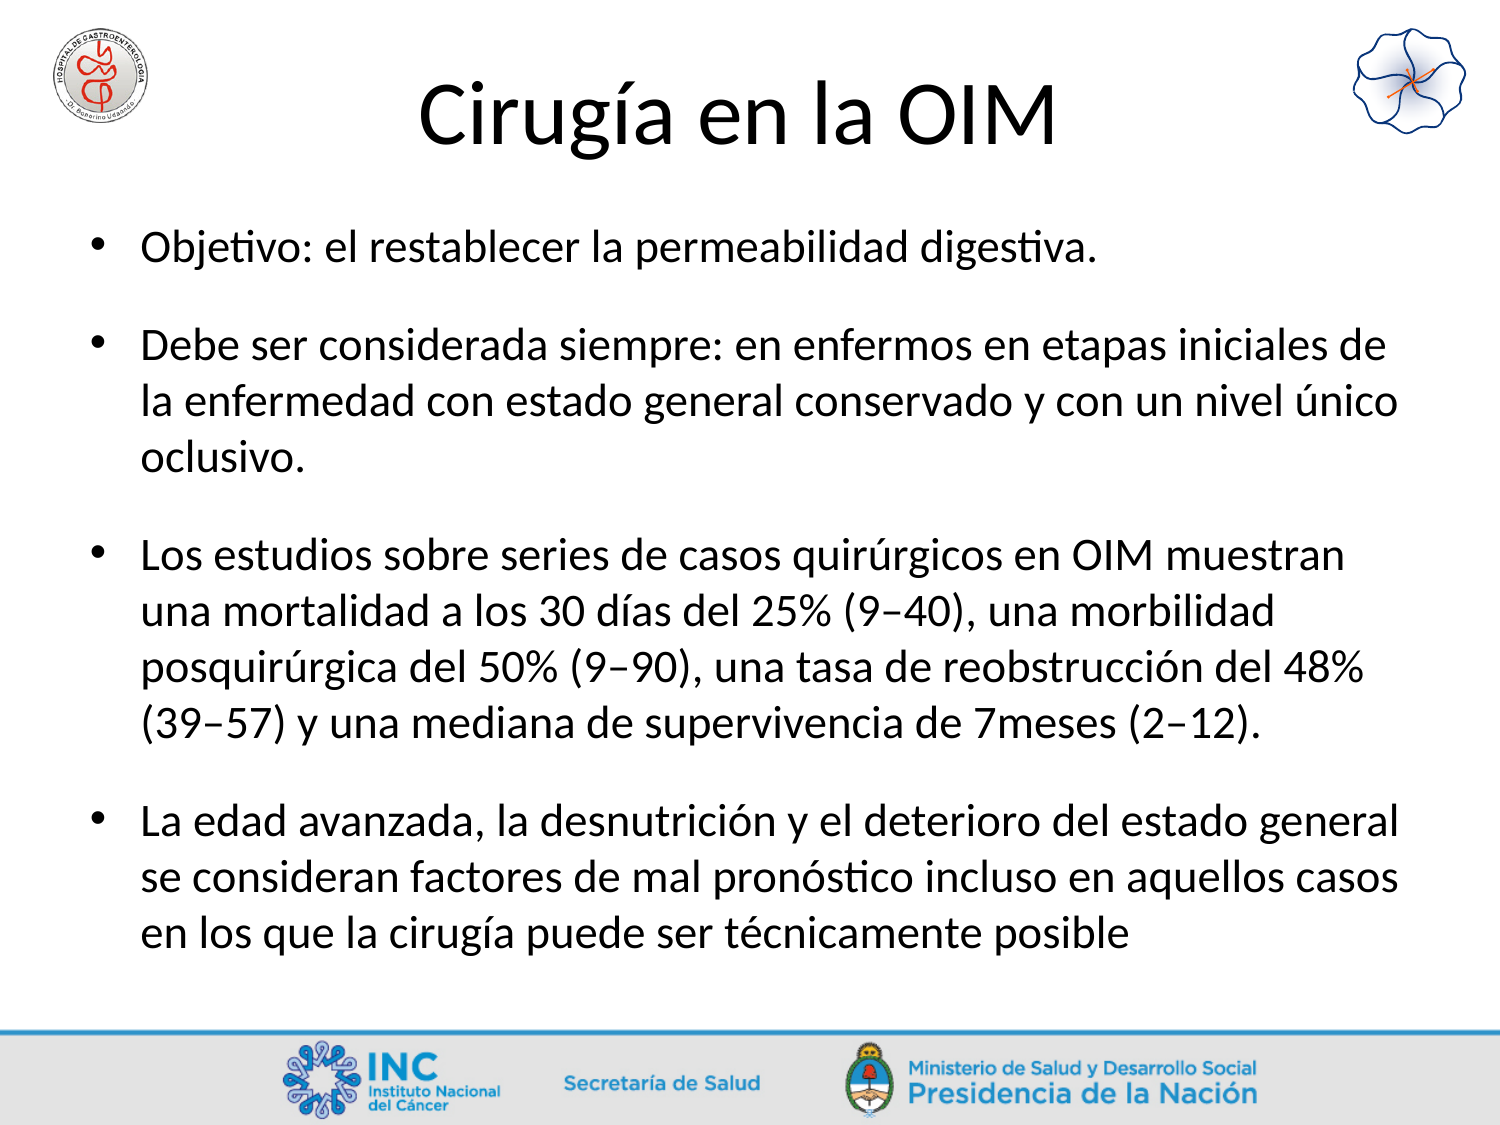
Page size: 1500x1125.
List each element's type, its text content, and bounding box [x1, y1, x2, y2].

picture [52, 28, 148, 124]
picture [0, 1027, 1500, 1125]
text_box Objetivo: el restablecer la permeabilidad digestiva. Debe ser considerada siempre: en enfermos en etapas iniciales de la enfermedad con estado general conservado y con un nivel único oclusivo. Los estudios sobre series de casos quirúrgicos en OIM muestran una mortalidad a los 30 días del 25% (9–40), una morbilidad posquirúrgica del 50% (9–90), una tasa de reobstrucción del 48% (39–57) y una mediana de supervivencia de 7meses (2–12). La edad avanzada, la desnutrición y el deterioro del estado general se consideran factores de mal pronóstico incluso en aquellos casos en los que la cirugía puede ser técnicamente posible [74, 208, 1425, 1026]
picture [1352, 28, 1467, 135]
text_box Cirugía en la OIM [74, 45, 1425, 208]
